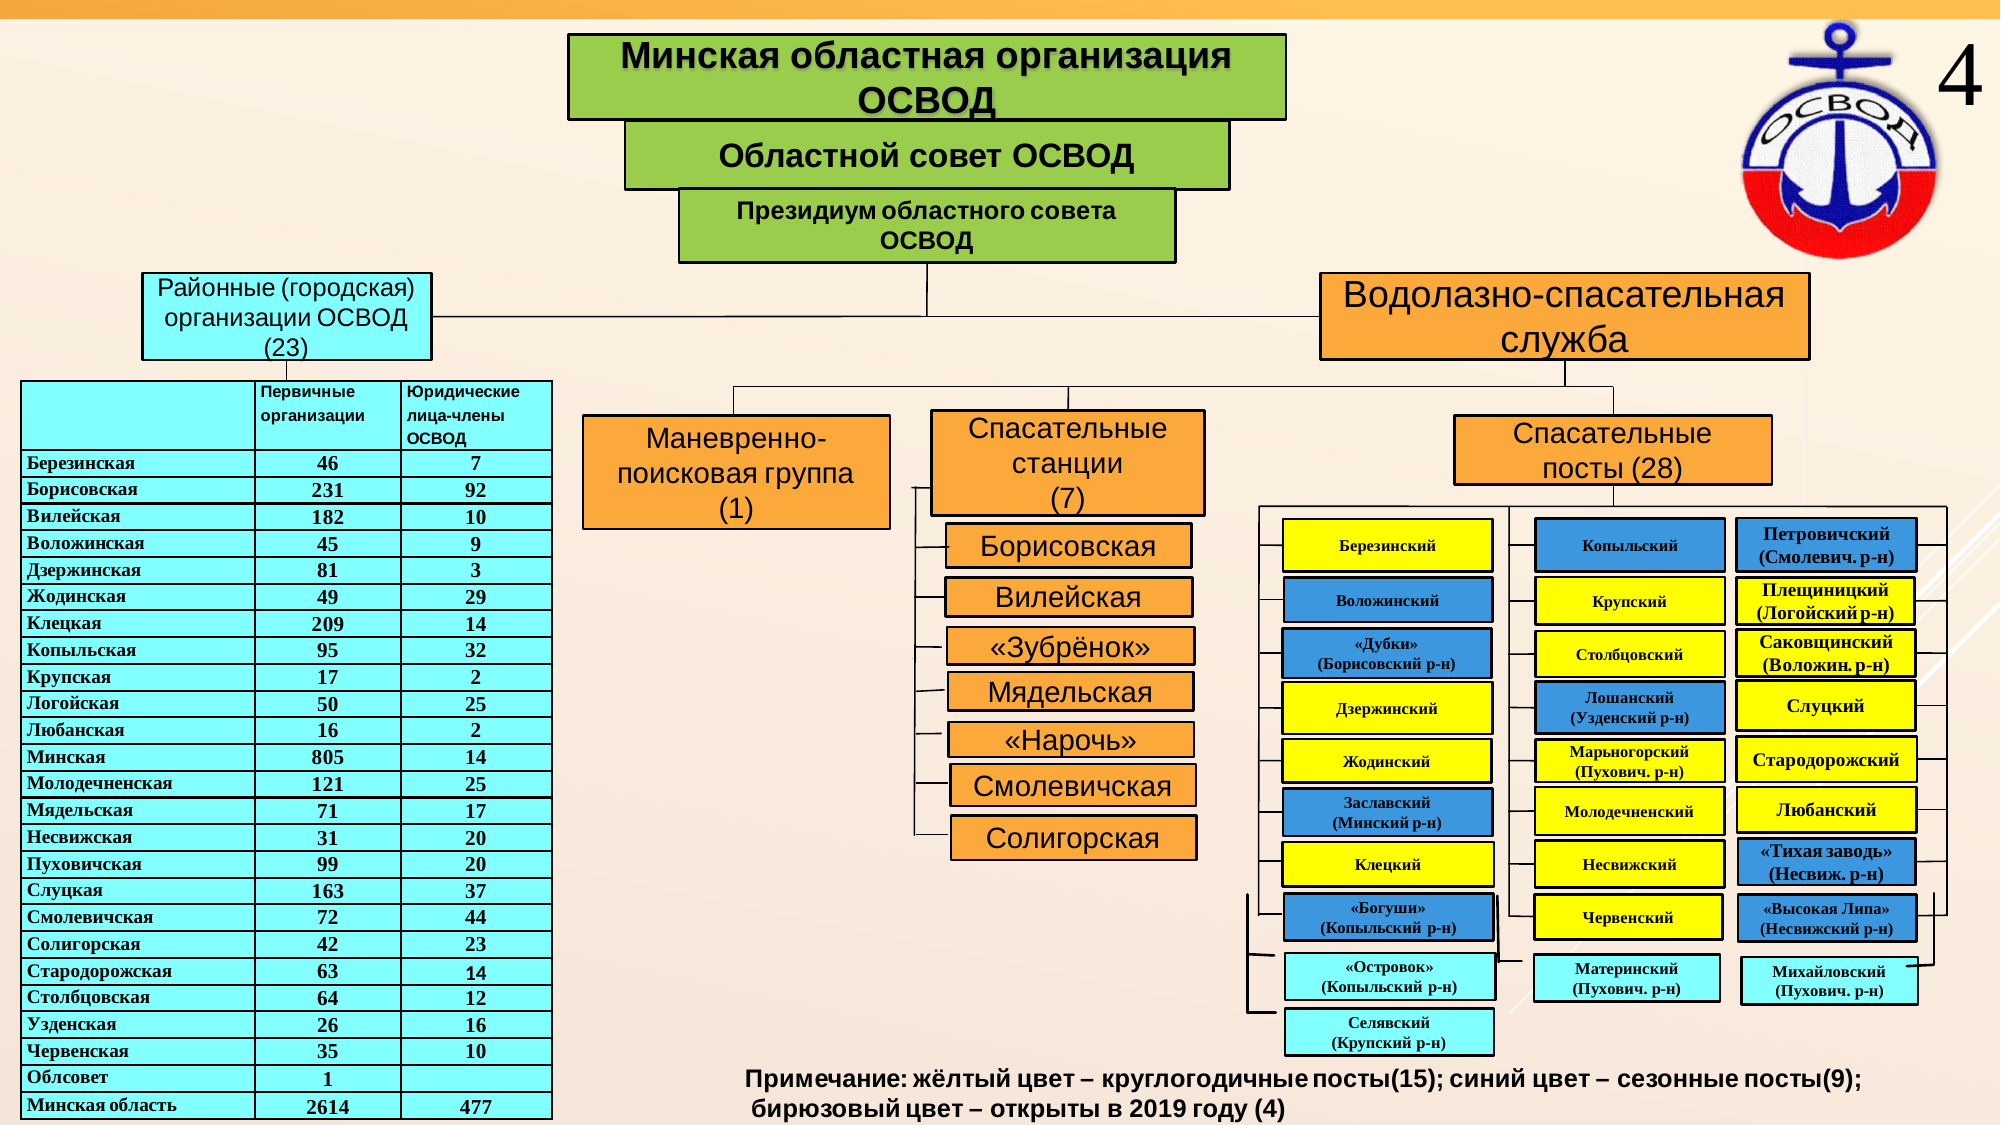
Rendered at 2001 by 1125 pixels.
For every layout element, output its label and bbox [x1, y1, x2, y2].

text_box [0, 18, 2000, 1125]
